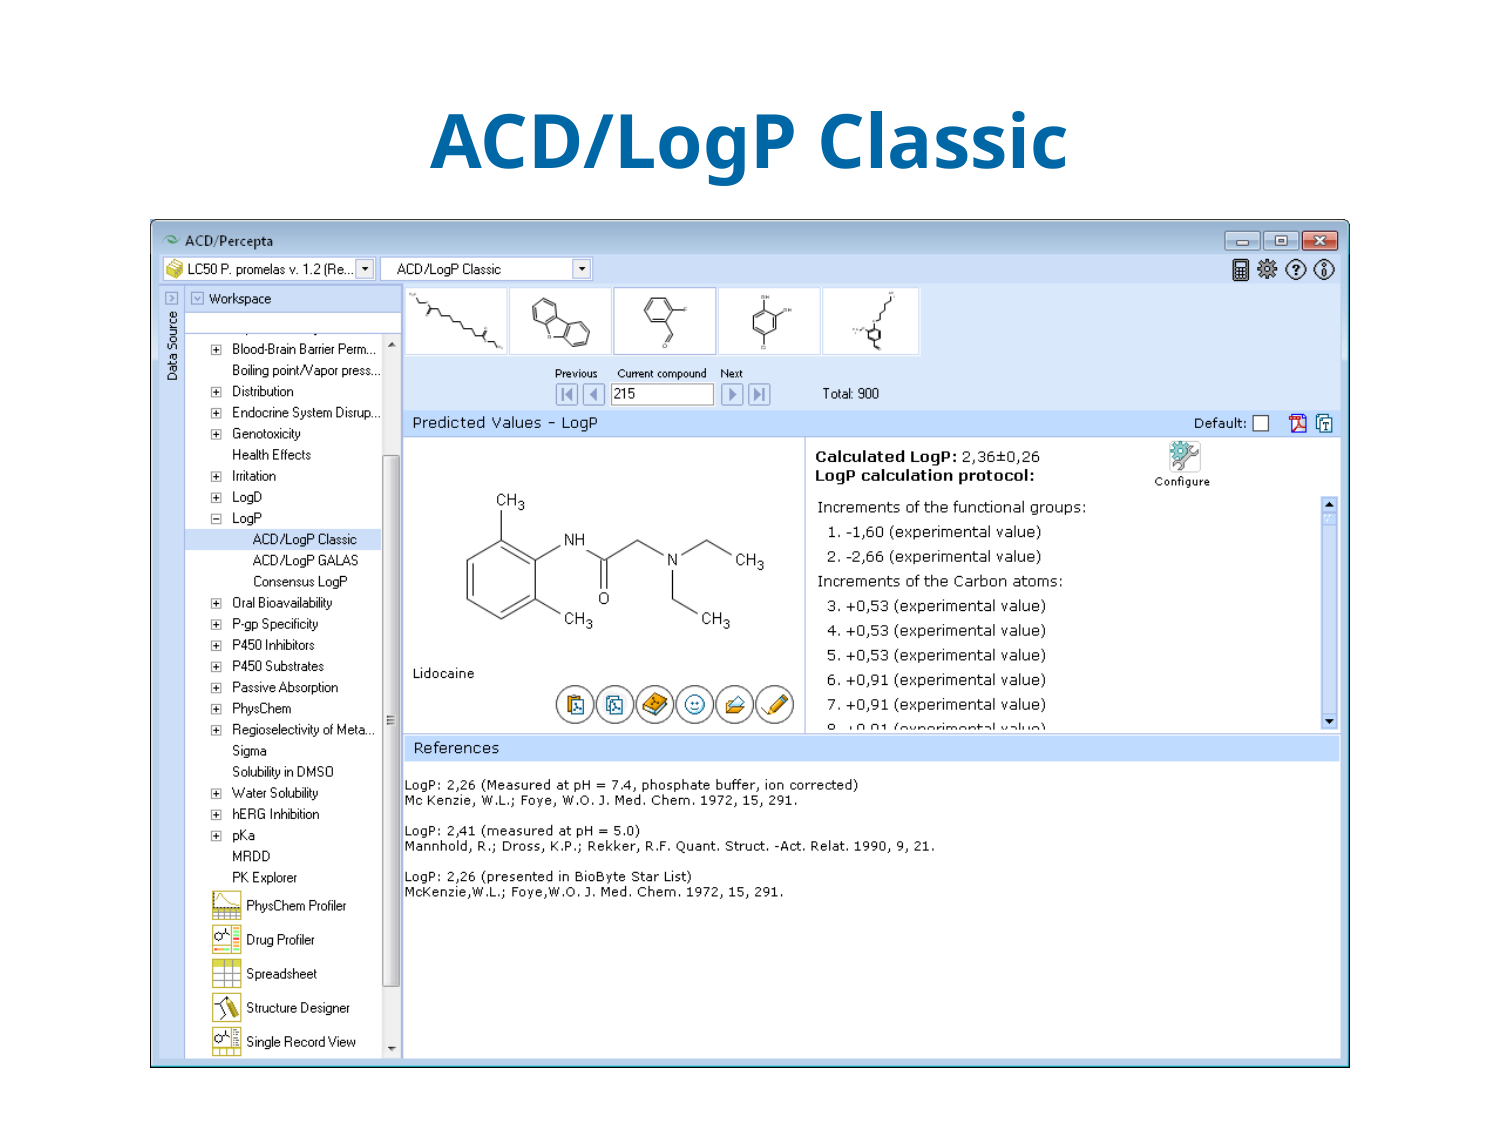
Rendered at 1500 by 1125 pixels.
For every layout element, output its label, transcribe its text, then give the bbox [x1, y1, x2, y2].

picture [150, 219, 1350, 1068]
title ACD/LogP Classic [74, 44, 1426, 233]
